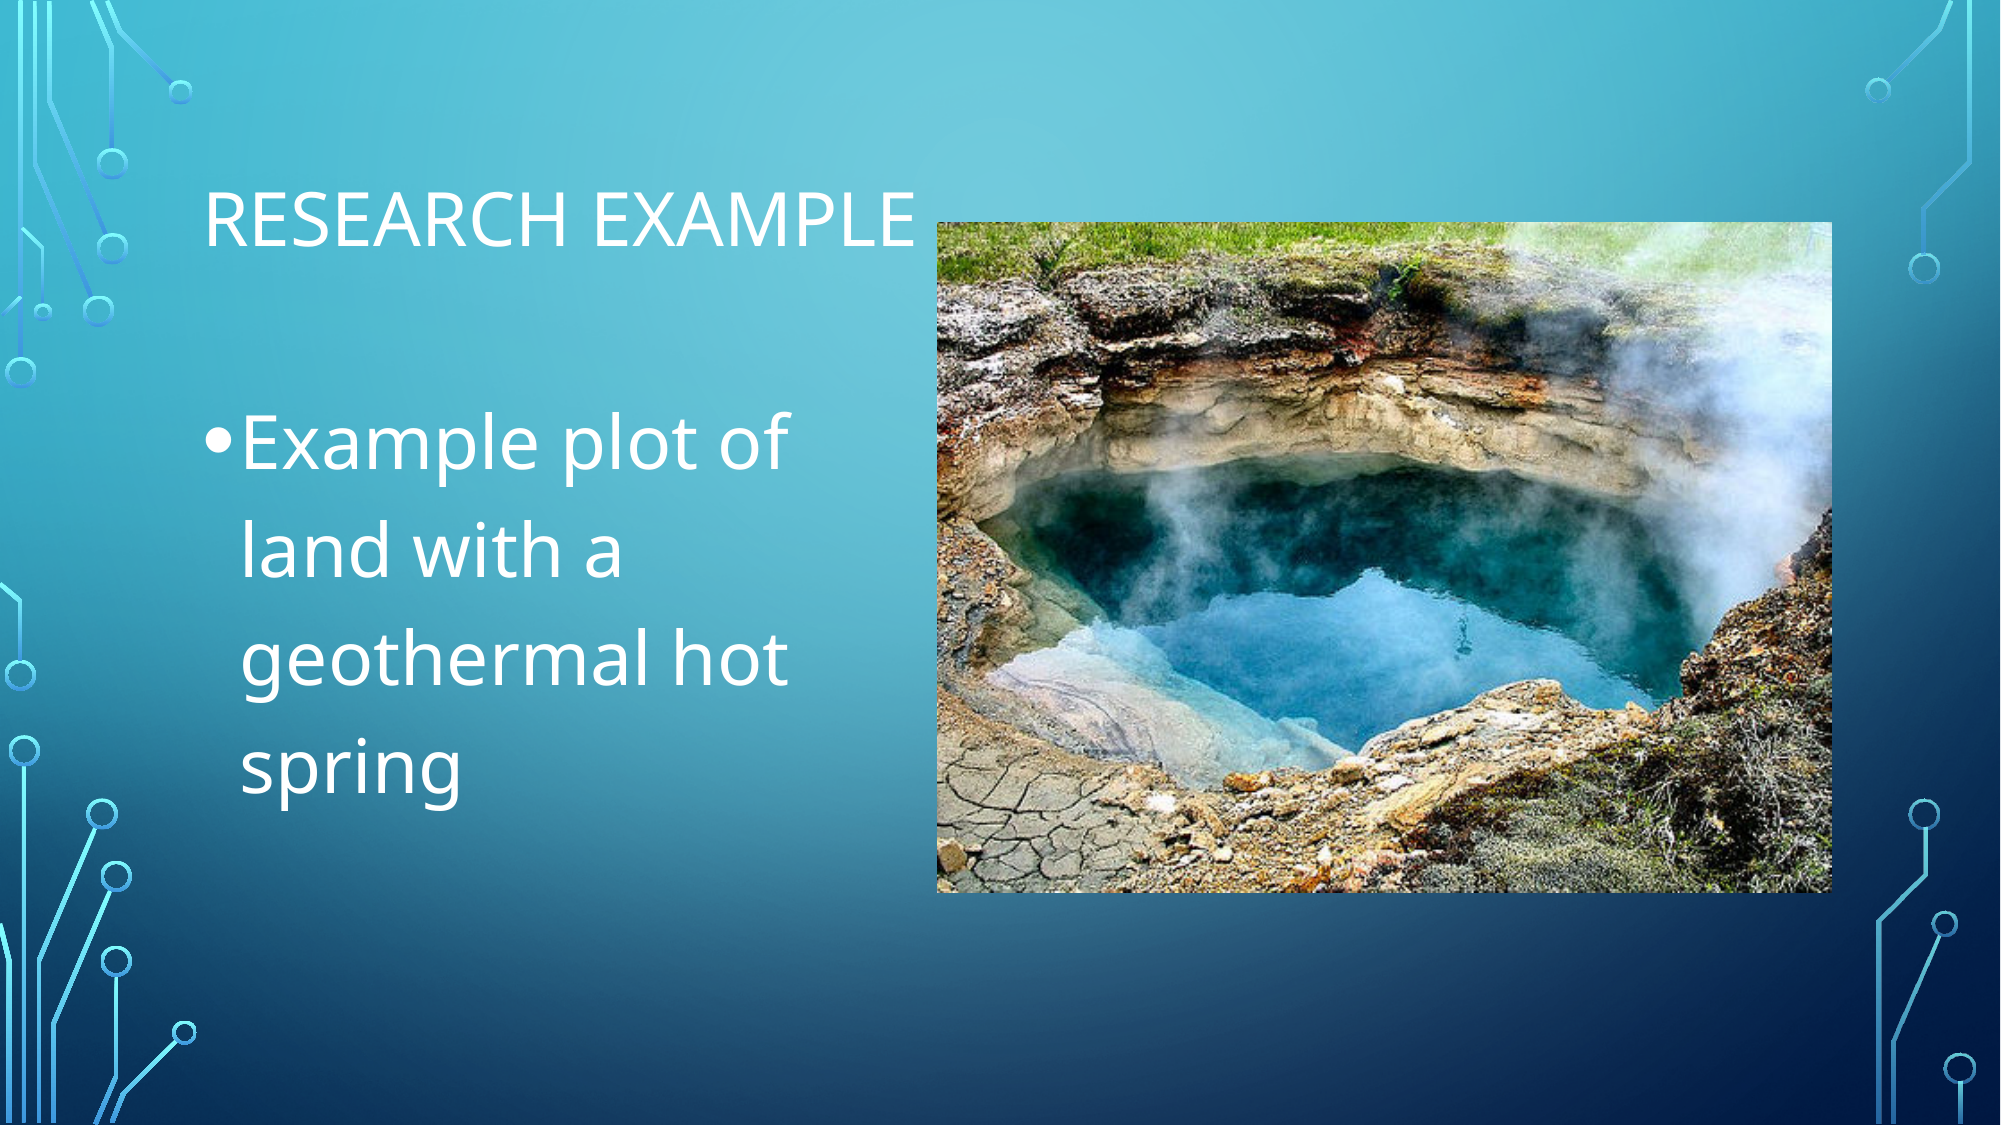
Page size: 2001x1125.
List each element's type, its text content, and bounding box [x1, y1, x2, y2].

list Example plot of land with a geothermal hot spring [187, 369, 823, 950]
picture [937, 222, 1832, 893]
title Research example [187, 101, 1813, 344]
